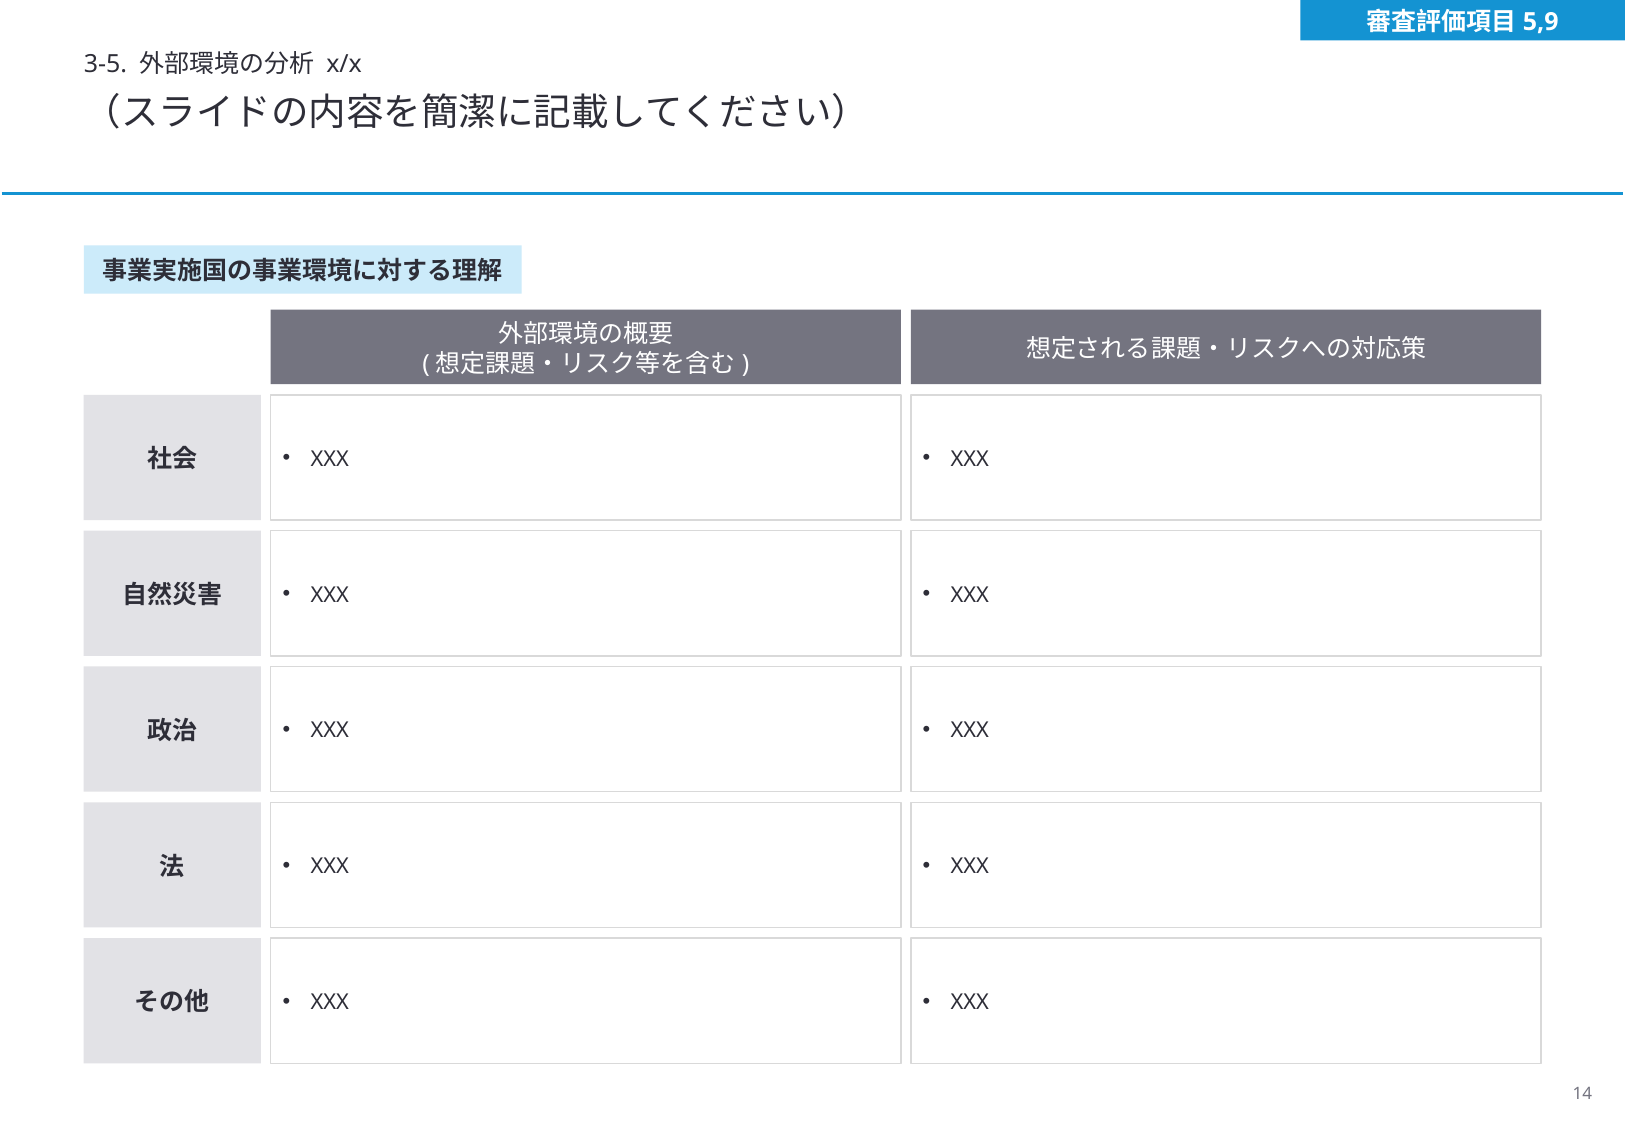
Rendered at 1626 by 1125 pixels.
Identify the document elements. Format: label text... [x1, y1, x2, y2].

text_box XXX [270, 530, 902, 657]
text_box その他 [83, 937, 262, 1064]
text_box 外部環境の概要 (想定課題・リスク等を含む) [270, 309, 902, 385]
text_box 想定される課題・リスクへの対応策 [910, 309, 1542, 385]
text_box XXX [910, 530, 1542, 657]
text_box XXX [910, 666, 1542, 793]
text_box XXX [270, 937, 902, 1064]
text_box 自然災害 [83, 530, 262, 657]
text_box XXX [270, 666, 902, 793]
text_box 政治 [83, 666, 262, 793]
list 3-5. 外部環境の分析 x/x [84, 40, 1543, 82]
text_box XXX [270, 394, 902, 521]
text_box 事業実施国の事業環境に対する理解 [83, 244, 522, 295]
text_box 審査評価項目5,9 [1299, 0, 1625, 41]
text_box XXX [910, 801, 1542, 928]
text_box XXX [910, 937, 1542, 1064]
list （スライドの内容を簡潔に記載してください） [84, 83, 1543, 183]
text_box XXX [910, 394, 1542, 521]
text_box XXX [270, 801, 902, 928]
text_box 法 [83, 801, 262, 928]
text_box 社会 [83, 394, 262, 521]
